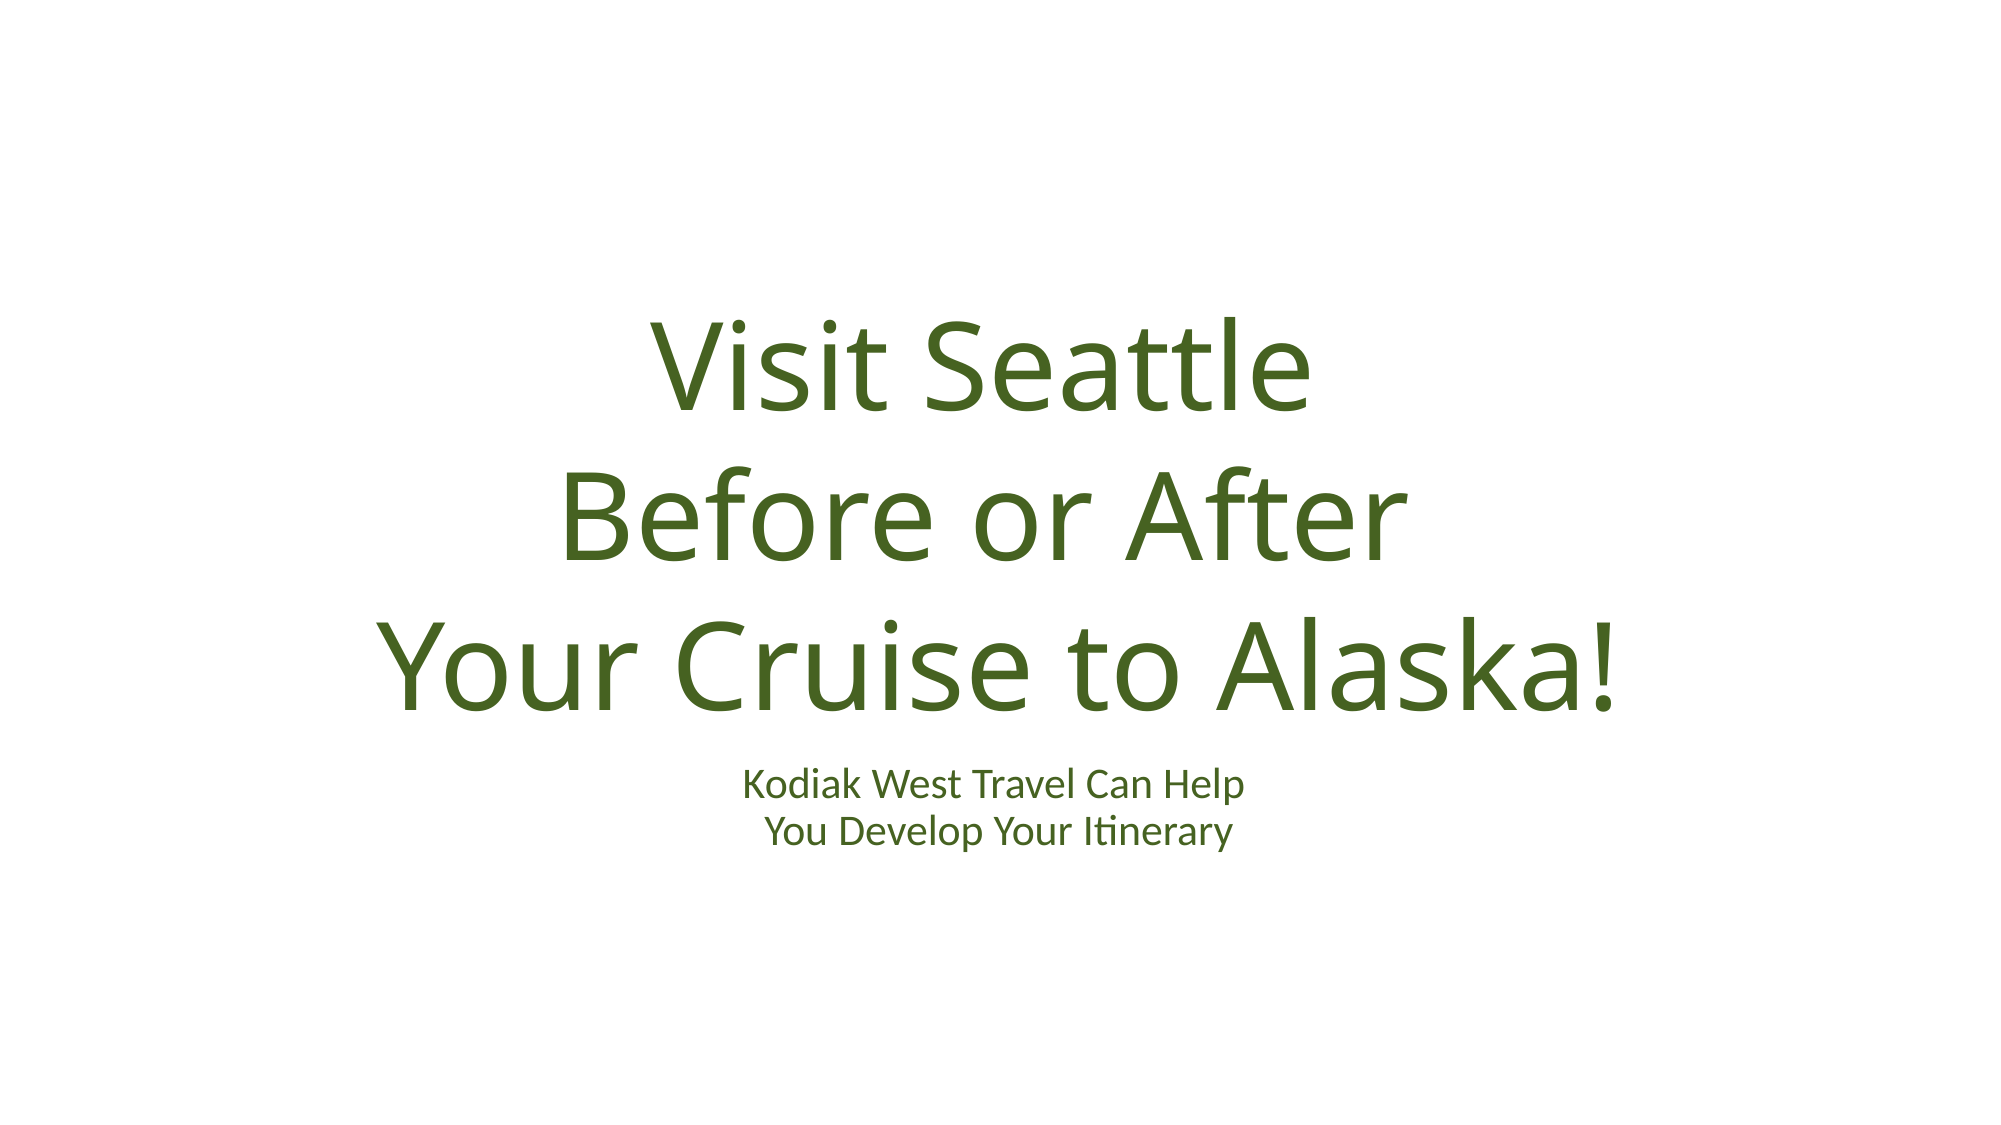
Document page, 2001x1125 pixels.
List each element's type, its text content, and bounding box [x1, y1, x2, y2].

title Visit Seattle Before or After Your Cruise to Alaska! [136, 280, 1862, 749]
list Kodiak West Travel Can Help You Develop Your Itinerary [136, 752, 1862, 999]
